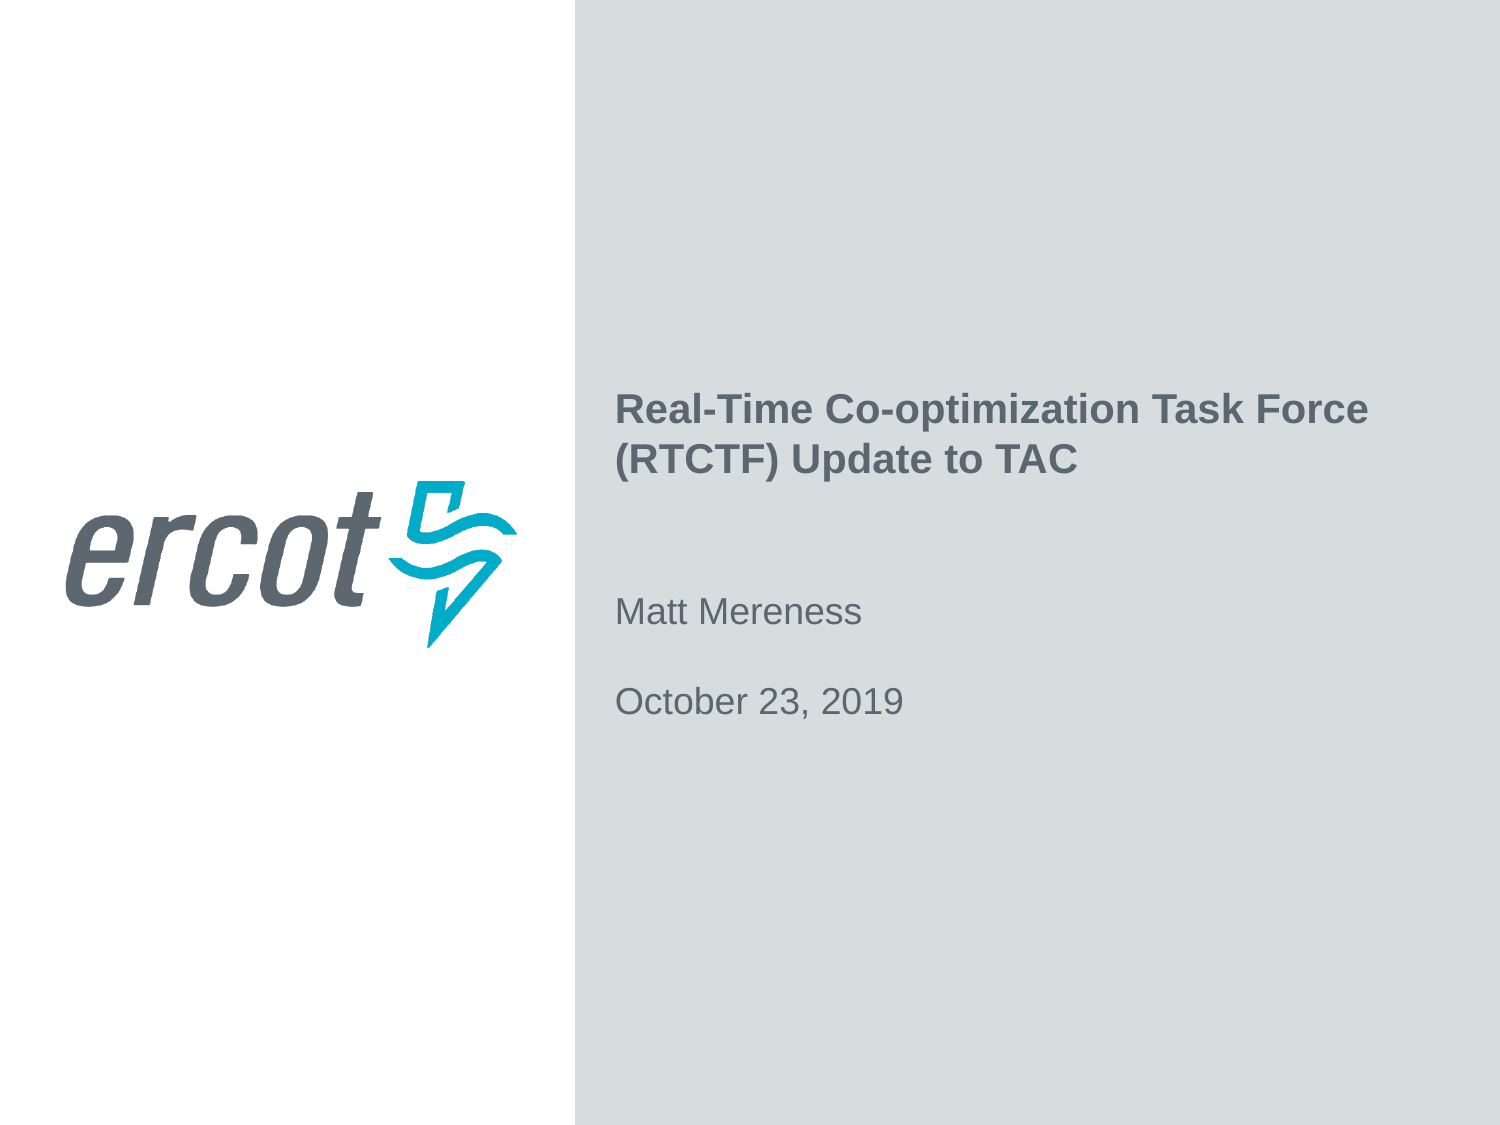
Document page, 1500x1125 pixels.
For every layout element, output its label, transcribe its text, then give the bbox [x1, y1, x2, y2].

picture [56, 471, 525, 654]
text_box Real-Time Co-optimization Task Force (RTCTF) Update to TAC Matt Mereness October 23, 2019 [599, 374, 1413, 730]
